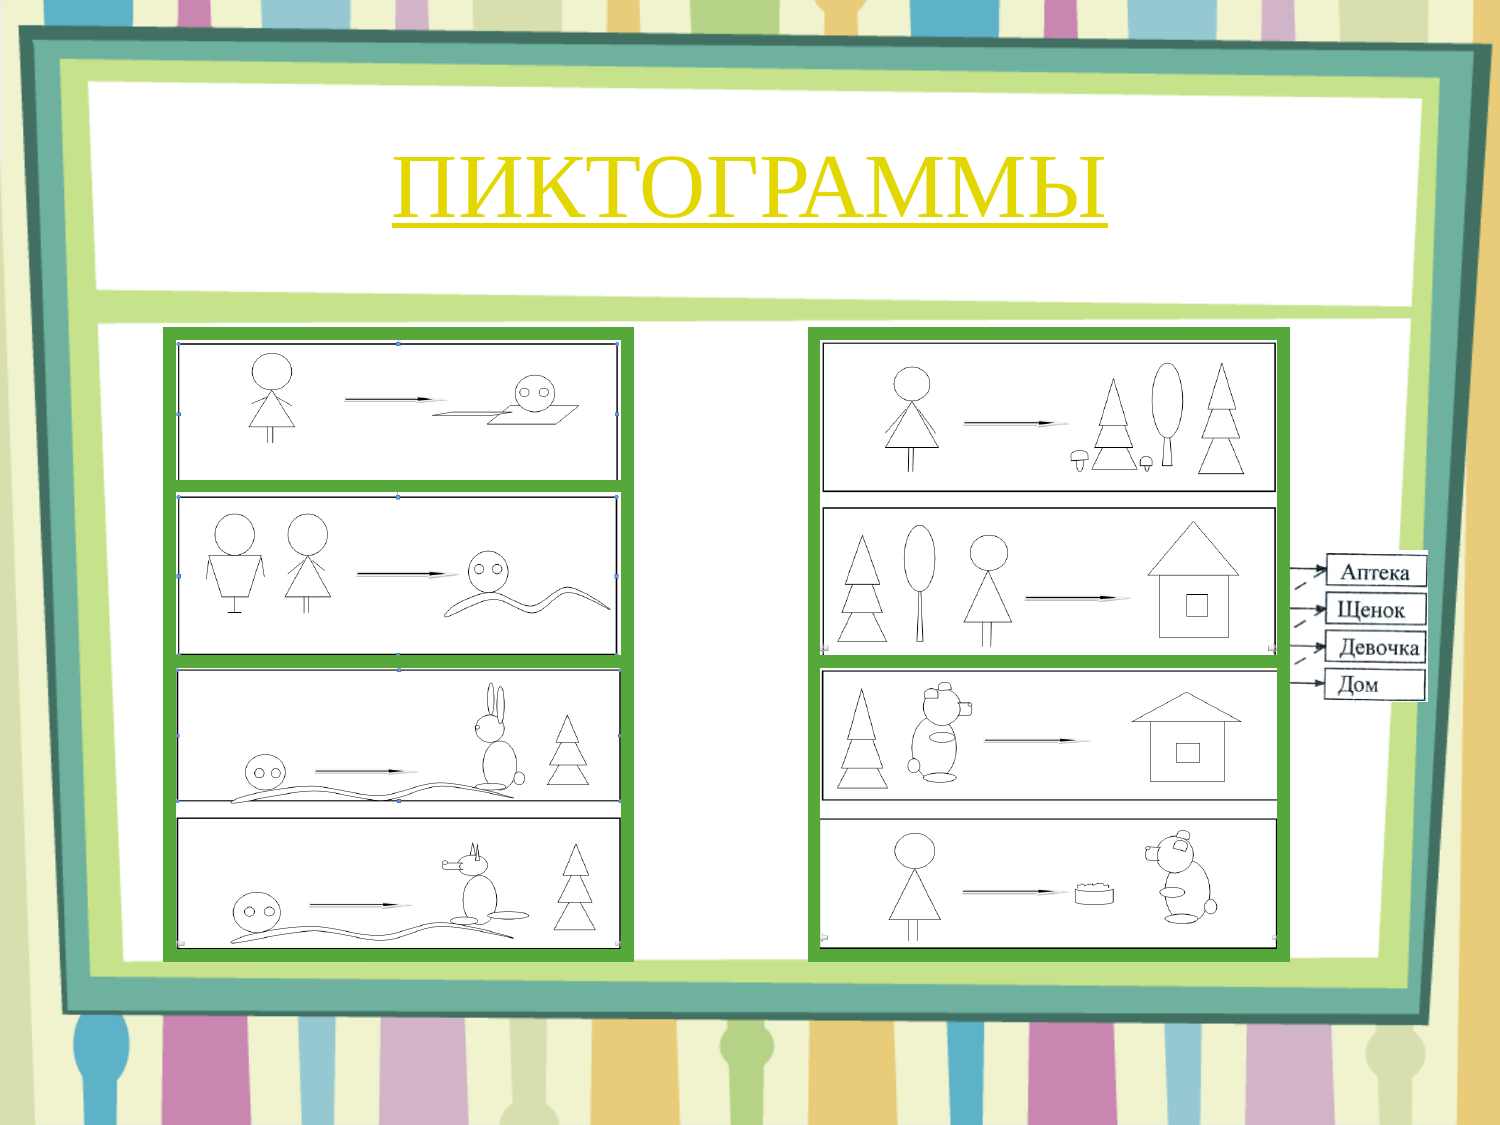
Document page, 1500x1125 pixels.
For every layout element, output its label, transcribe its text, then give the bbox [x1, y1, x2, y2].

title ПИКТОГРАММЫ [74, 87, 1426, 276]
list [112, 316, 1401, 1009]
picture [0, 0, 1500, 1125]
